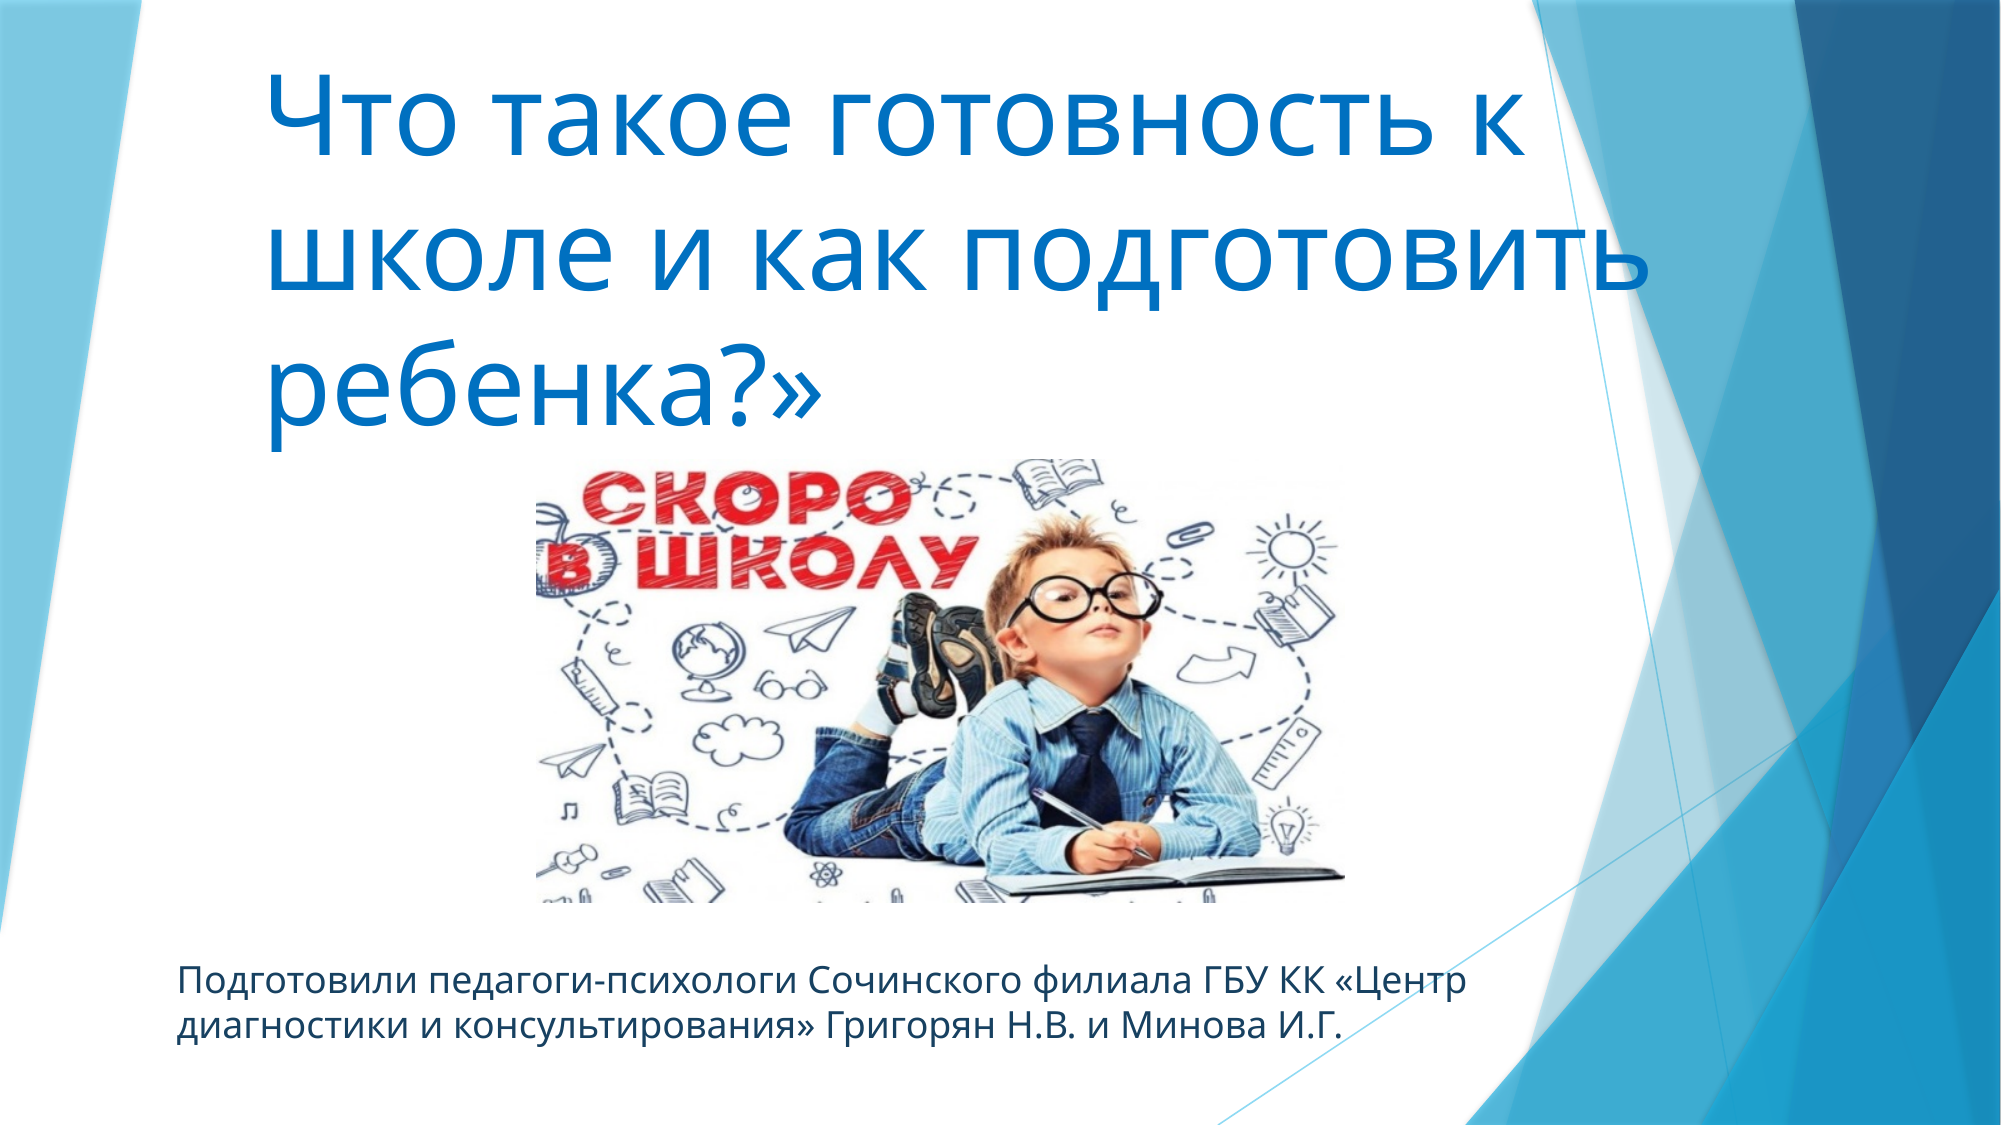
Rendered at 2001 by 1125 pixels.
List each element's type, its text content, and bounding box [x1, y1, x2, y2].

subtitle Подготовили педагоги-психологи Сочинского филиала ГБУ КК «Центр диагностики и консультирования» Григорян Н.В. и Минова И.Г. [161, 948, 1522, 1089]
title Что такое готовность к школе и как подготовить ребенка?» [247, 18, 1679, 590]
picture [536, 459, 1346, 903]
